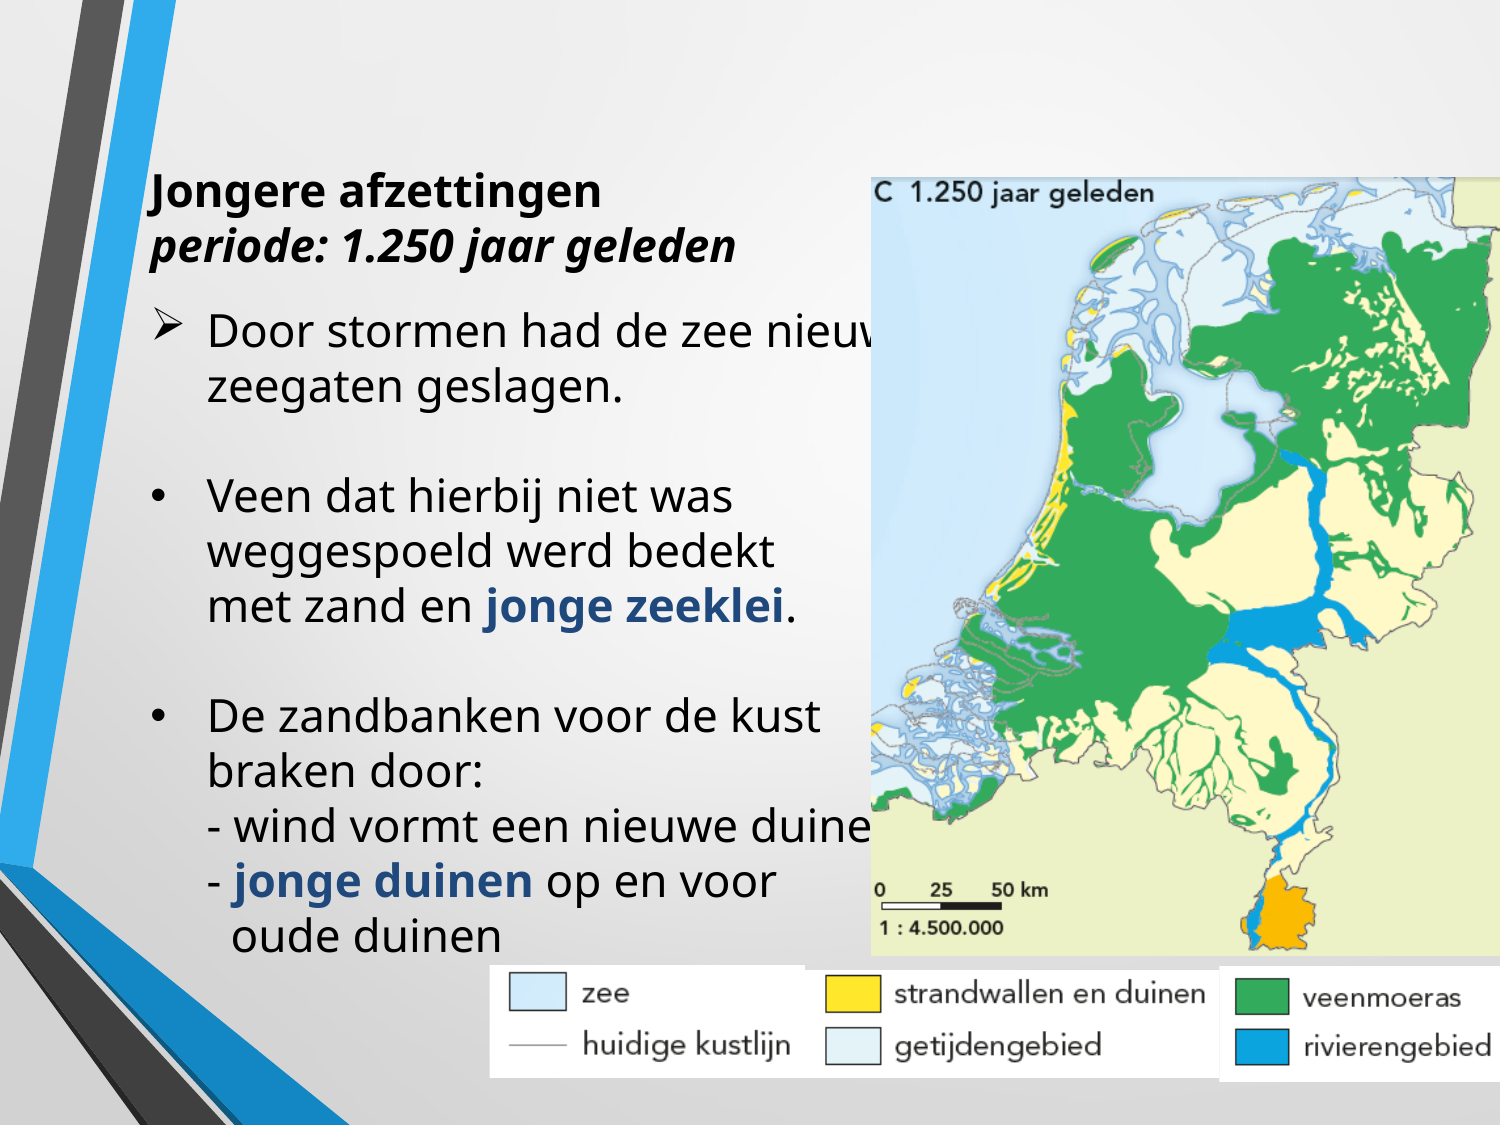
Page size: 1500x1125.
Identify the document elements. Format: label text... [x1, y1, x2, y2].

picture [871, 176, 1500, 956]
text_box Jongere afzettingen periode: 1.250 jaar geleden Door stormen had de zee nieuwe zeegaten geslagen. Veen dat hierbij niet was weggespoeld werd bedekt met zand en jonge zeeklei. De zandbanken voor de kust braken door: - wind vormt een nieuwe duinenrij - jonge duinen op en voor oude duinen [135, 154, 1500, 970]
picture [489, 964, 1500, 1082]
